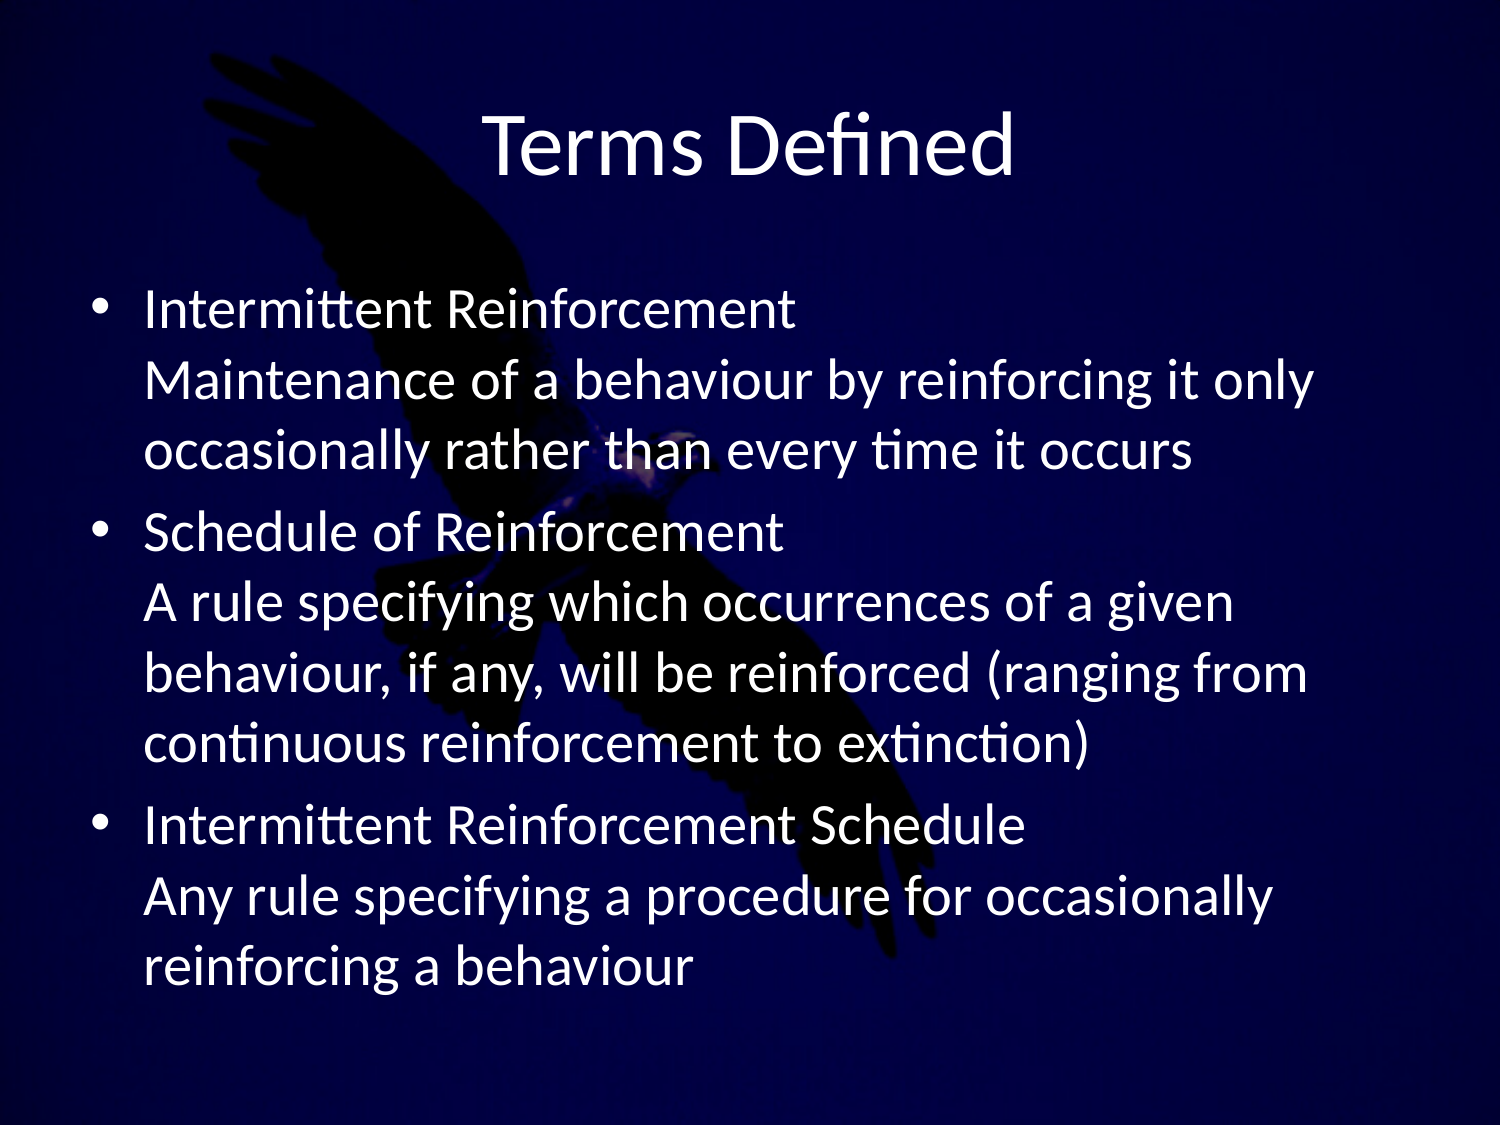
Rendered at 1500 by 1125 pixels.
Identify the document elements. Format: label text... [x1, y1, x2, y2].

list Intermittent Reinforcement Maintenance of a behaviour by reinforcing it only occasionally rather than every time it occurs Schedule of Reinforcement A rule specifying which occurrences of a given behaviour, if any, will be reinforced (ranging from continuous reinforcement to extinction) Intermittent Reinforcement Schedule Any rule specifying a procedure for occasionally reinforcing a behaviour [75, 262, 1425, 1005]
title Terms Defined [75, 45, 1425, 233]
picture [0, 0, 1500, 1125]
